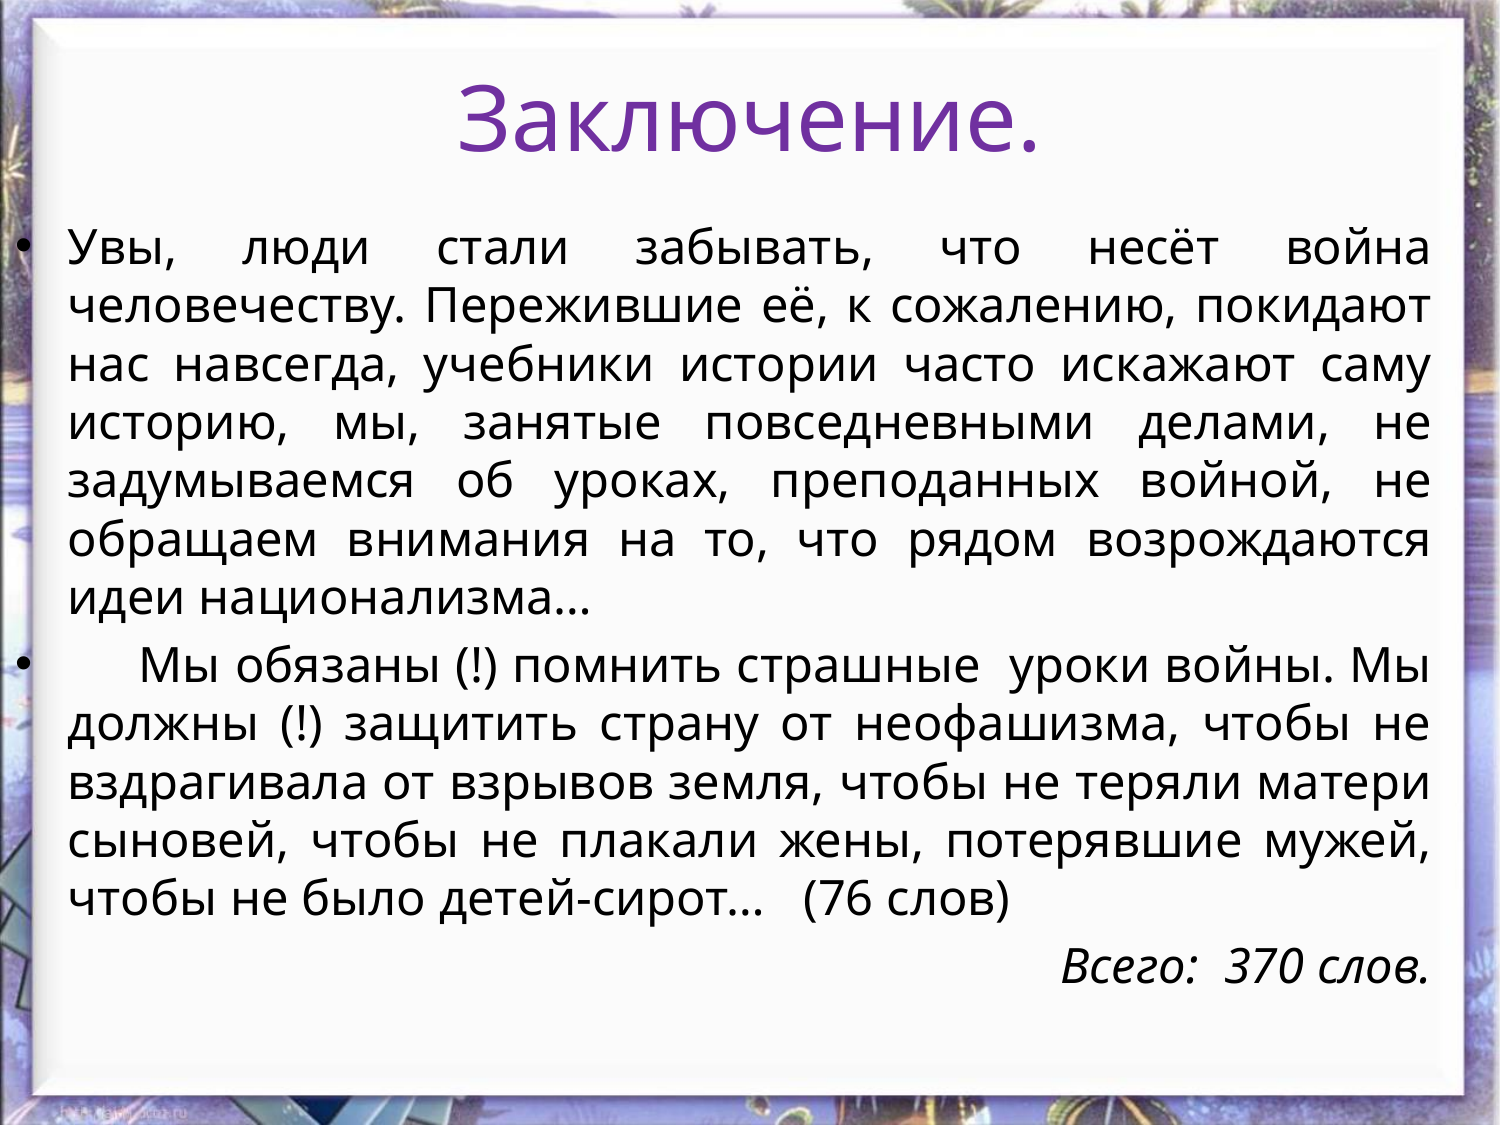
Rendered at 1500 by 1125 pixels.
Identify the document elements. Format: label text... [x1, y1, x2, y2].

title Заключение. [75, 45, 1425, 185]
picture [0, 0, 1500, 1125]
list Увы, люди стали забывать, что несёт война человечеству. Пережившие её, к сожалению, покидают нас навсегда, учебники истории часто искажают саму историю, мы, занятые повседневными делами, не задумываемся об уроках, преподанных войной, не обращаем внимания на то, что рядом возрождаются идеи национализма… Мы обязаны (!) помнить страшные уроки войны. Мы должны (!) защитить страну от неофашизма, чтобы не вздрагивала от взрывов земля, чтобы не теряли матери сыновей, чтобы не плакали жены, потерявшие мужей, чтобы не было детей-сирот… (76 слов) Всего: 370 слов. [0, 208, 1447, 1005]
